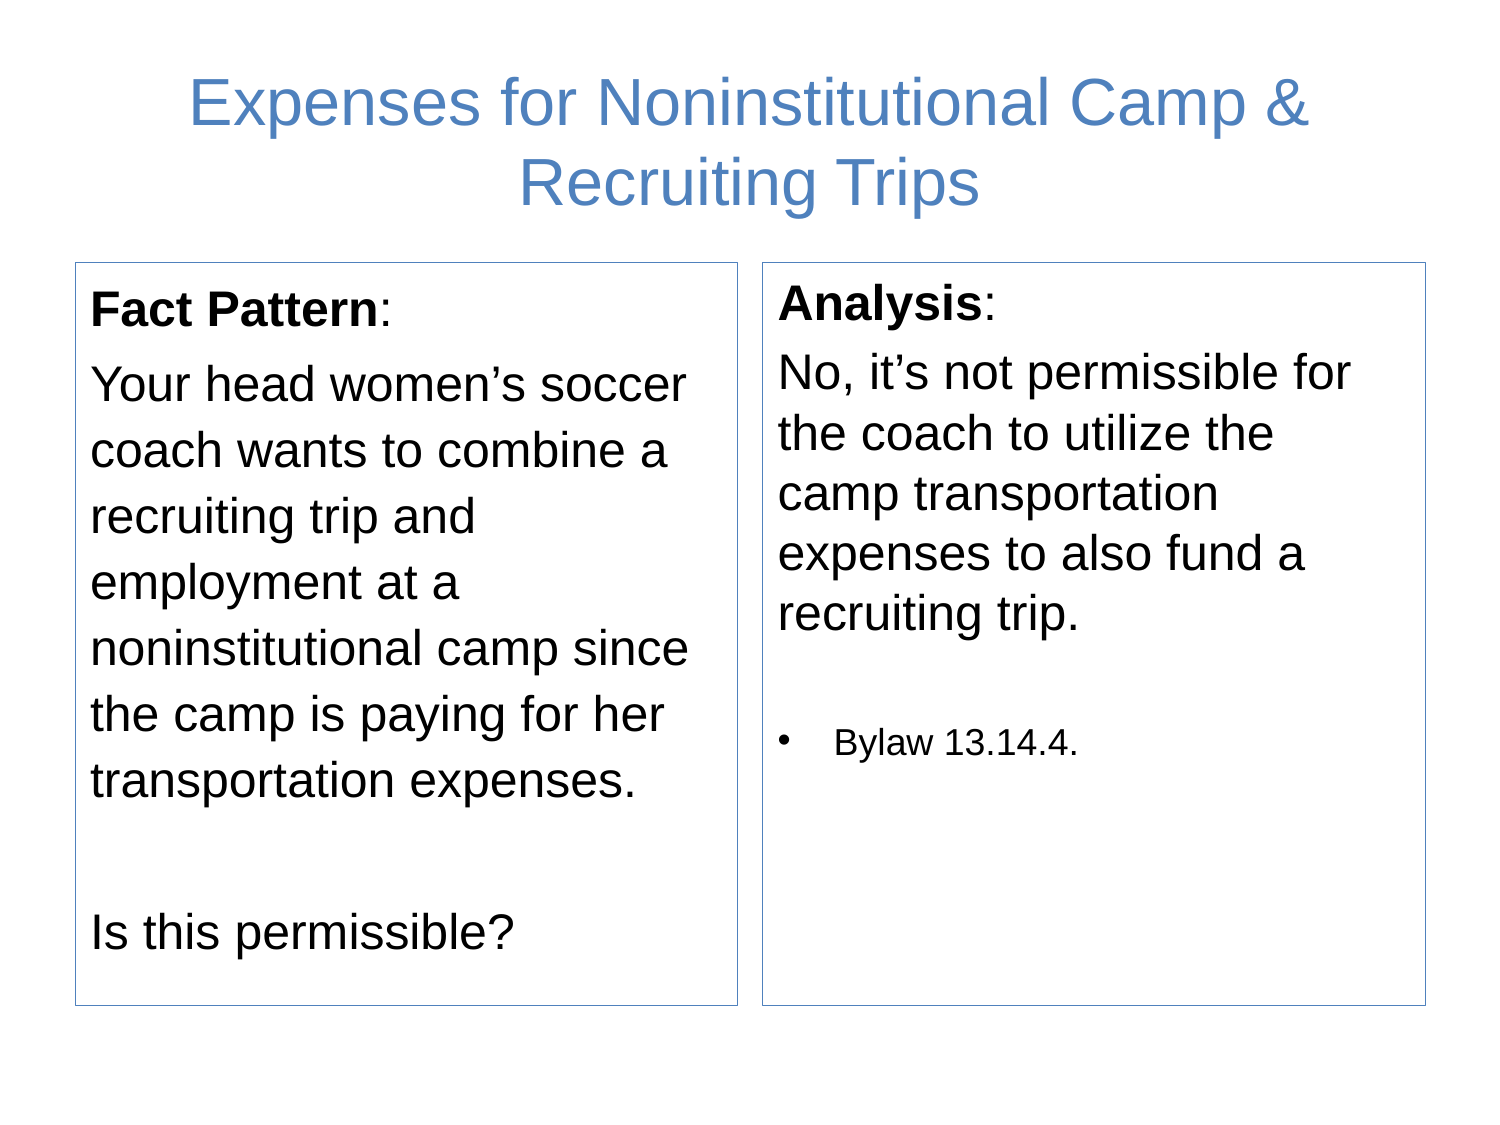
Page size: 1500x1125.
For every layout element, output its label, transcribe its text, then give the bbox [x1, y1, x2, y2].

list Analysis: No, it’s not permissible for the coach to utilize the camp transportation expenses to also fund a recruiting trip. Bylaw 13.14.4. [760, 260, 1427, 1007]
title Expenses for Noninstitutional Camp & Recruiting Trips [75, 45, 1425, 233]
list Fact Pattern: Your head women’s soccer coach wants to combine a recruiting trip and employment at a noninstitutional camp since the camp is paying for her transportation expenses. Is this permissible? [73, 260, 740, 1007]
